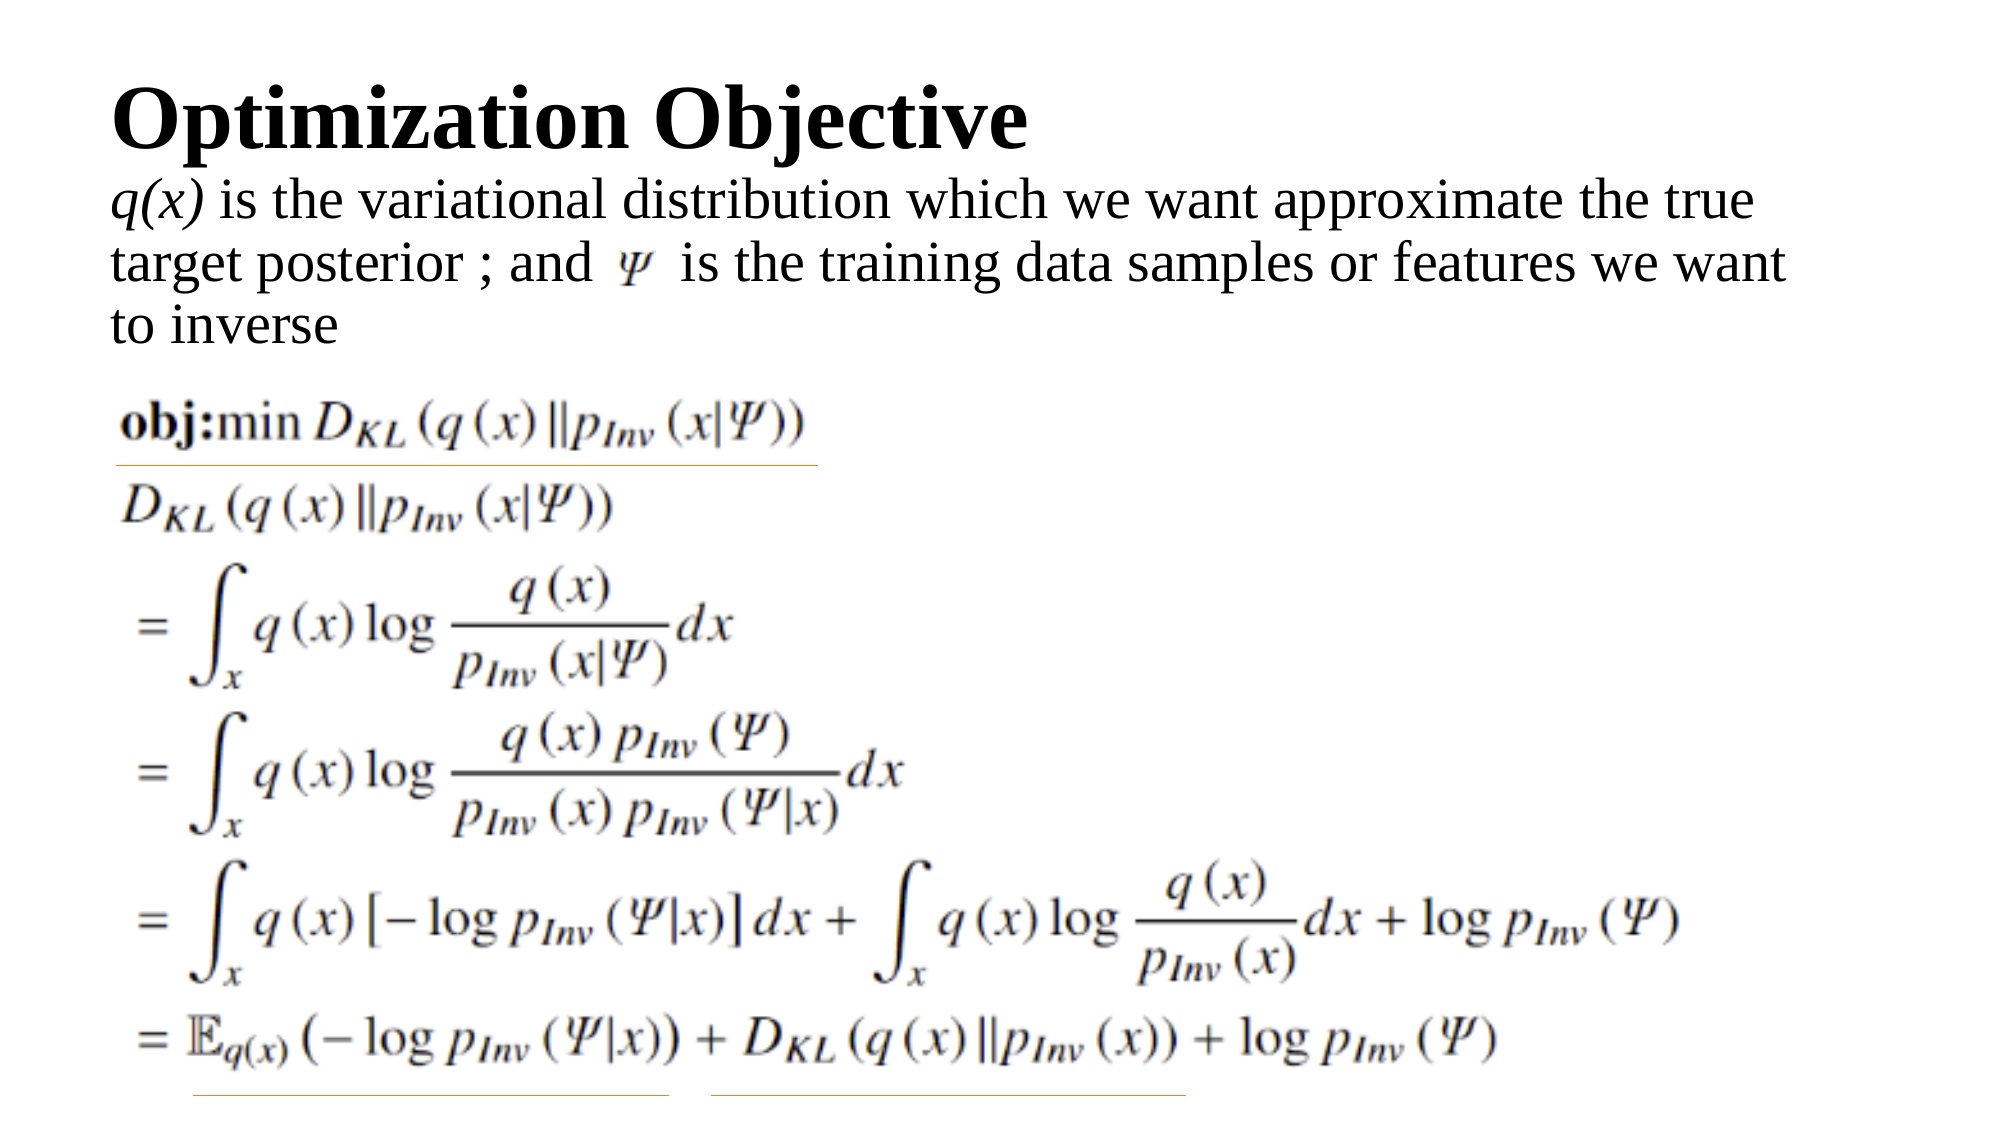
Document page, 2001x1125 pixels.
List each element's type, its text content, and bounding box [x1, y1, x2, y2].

title Optimization Objective [95, 9, 1821, 153]
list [47, 369, 1723, 1115]
text_box q(x) is the variational distribution which we want approximate the true target posterior ; and is the training data samples or features we want to inverse [95, 153, 1821, 371]
picture [618, 244, 656, 300]
